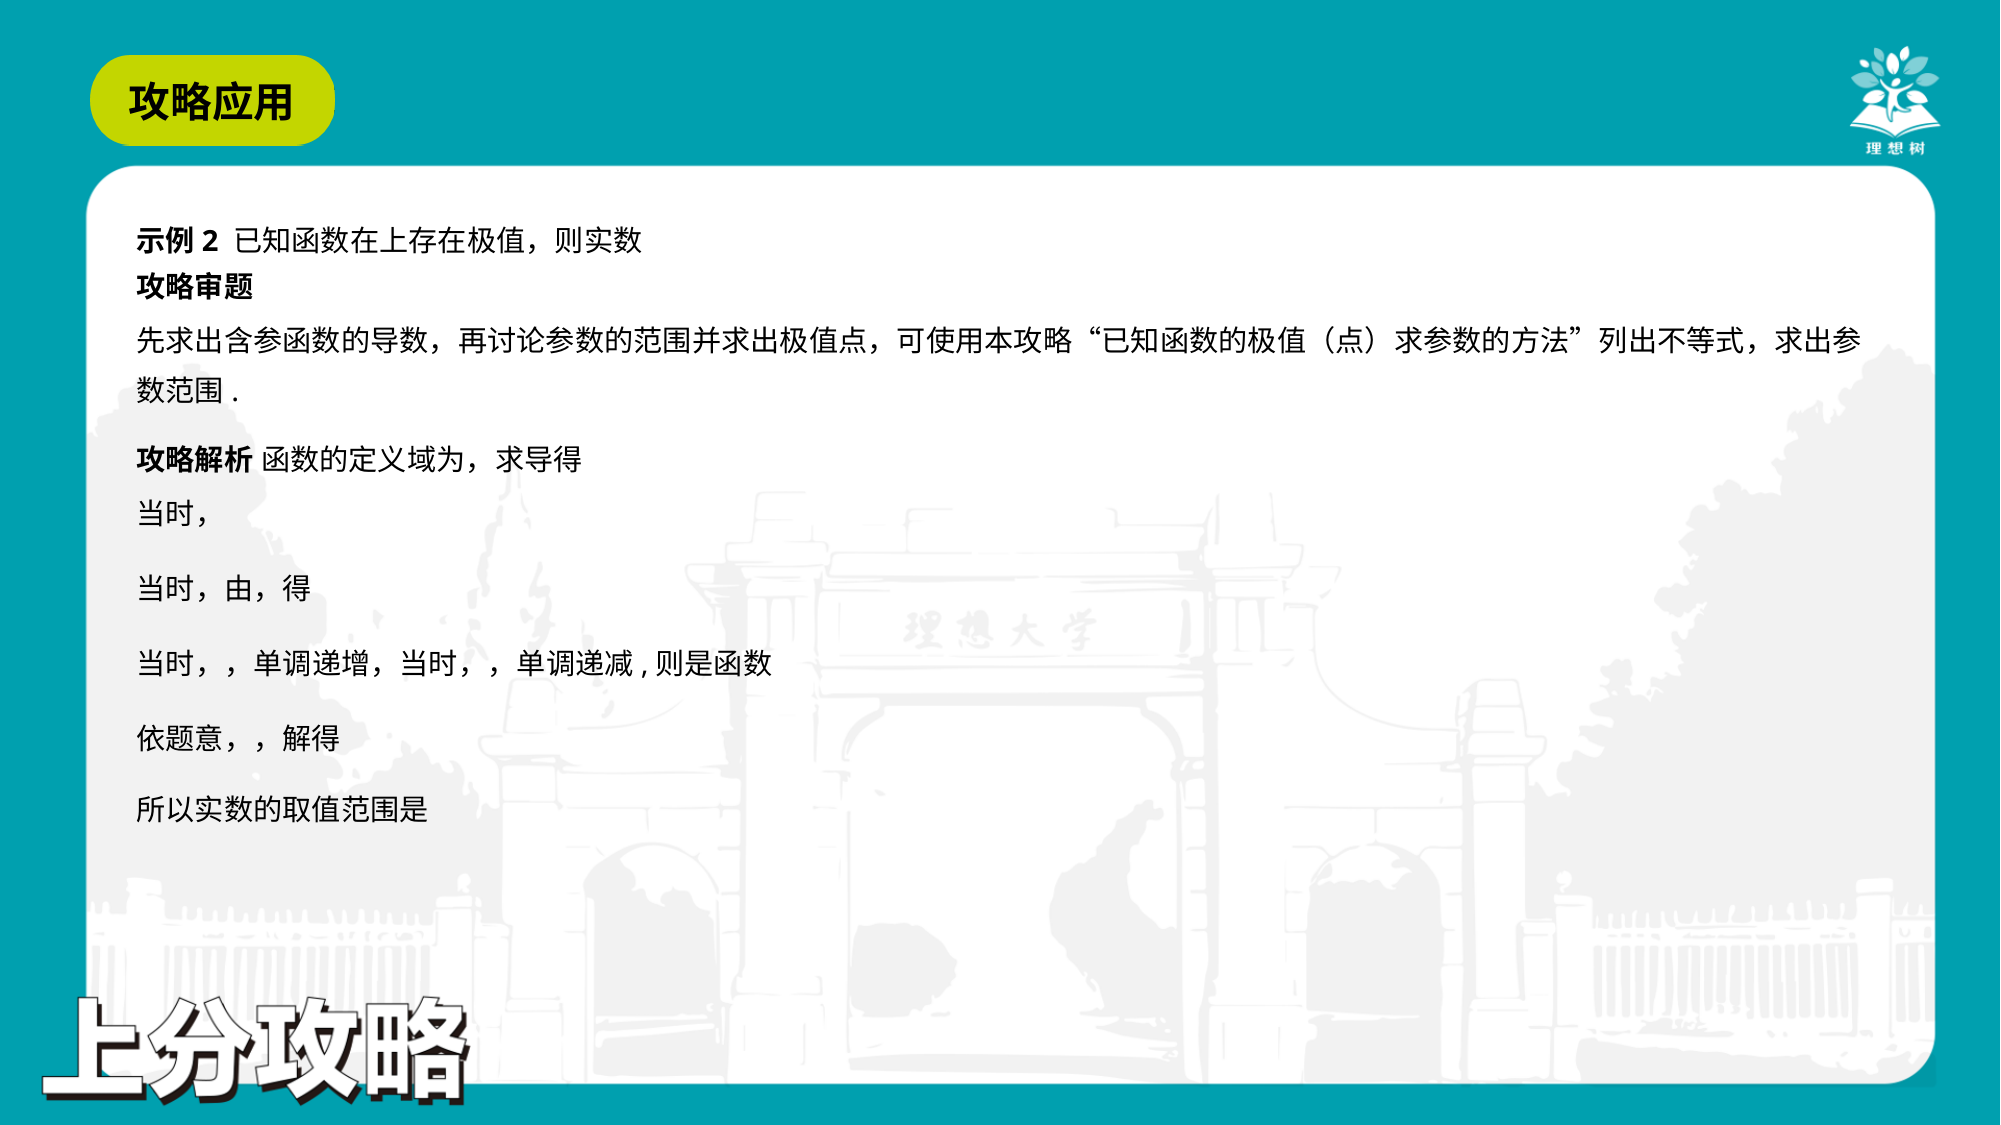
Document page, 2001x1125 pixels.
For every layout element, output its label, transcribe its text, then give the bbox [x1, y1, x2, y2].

text_box 攻略审题 先求出含参函数的导数，再讨论参数的范围并求出极值点，可使用本攻略“已知函数的极值（点）求参数的方法”列出不等式，求出参 数范围. [136, 249, 1865, 403]
picture [0, 0, 2000, 1125]
